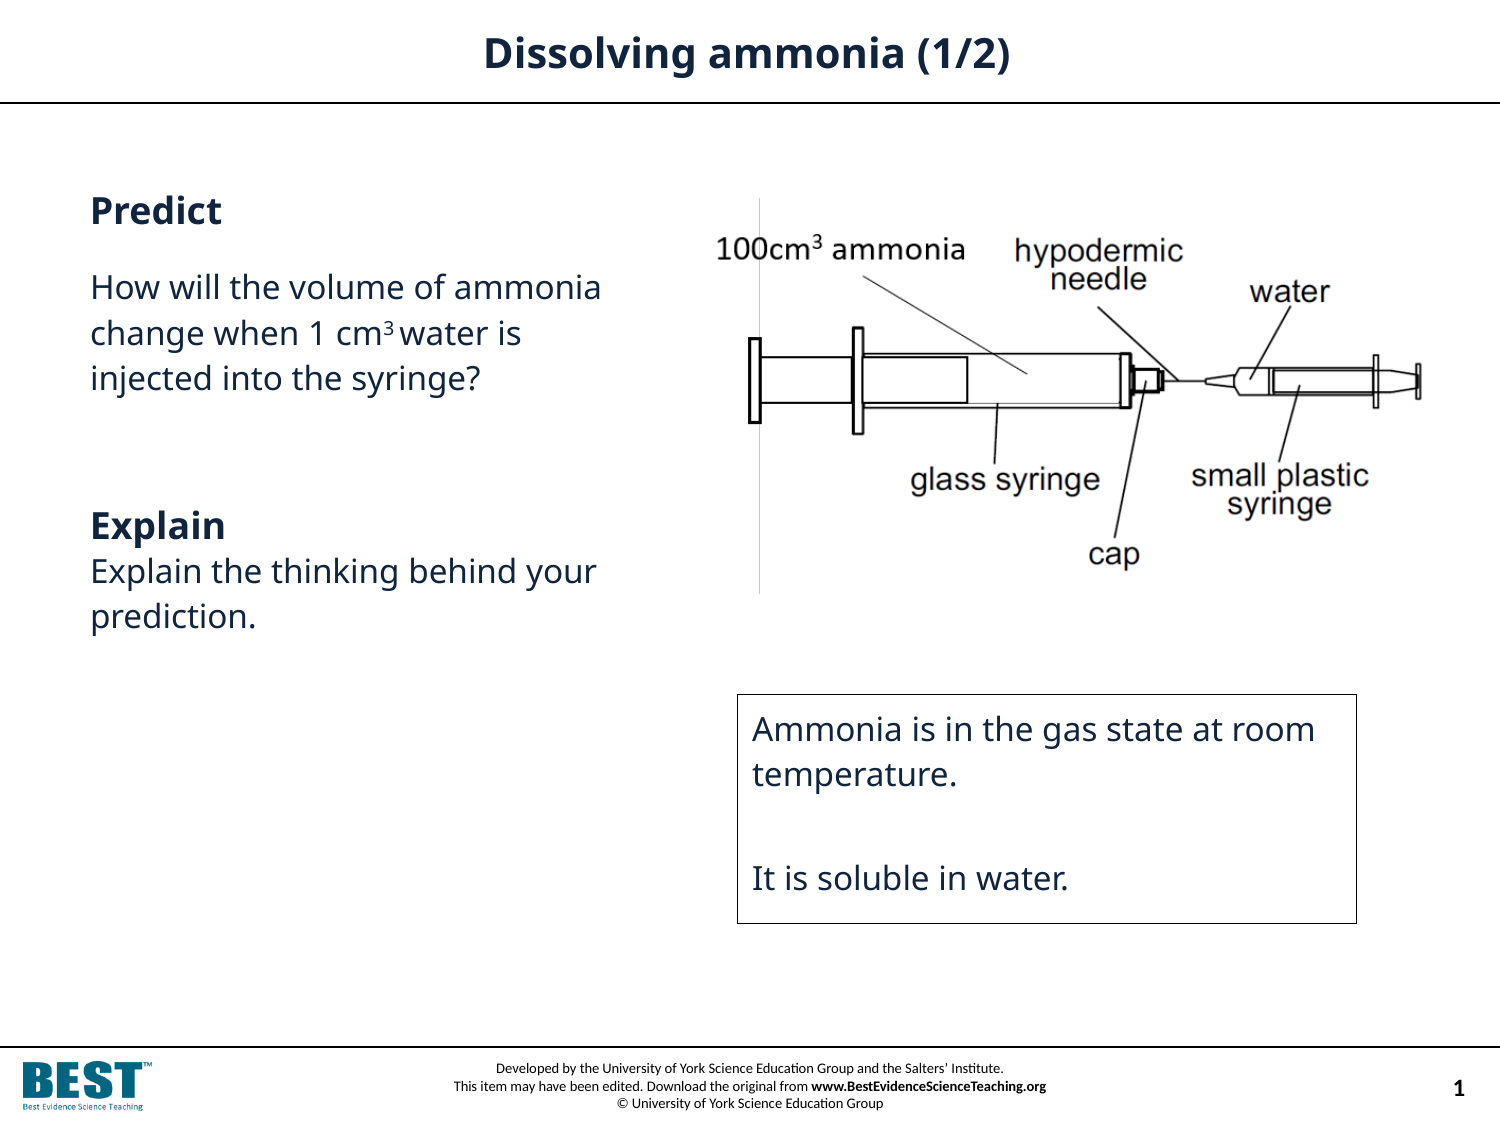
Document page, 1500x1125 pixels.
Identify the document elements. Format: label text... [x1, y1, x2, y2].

text_box Ammonia is in the gas state at room temperature. It is soluble in water. [737, 694, 1357, 924]
picture [23, 1061, 152, 1111]
title Dissolving ammonia (1/2) [23, 4, 1471, 99]
list Explain the thinking behind your prediction. [75, 537, 769, 766]
picture [693, 198, 1500, 594]
list How will the volume of ammonia change when 1 cm3 water is injected into the syringe? [75, 253, 665, 423]
slide_number 1 [1130, 1061, 1481, 1111]
